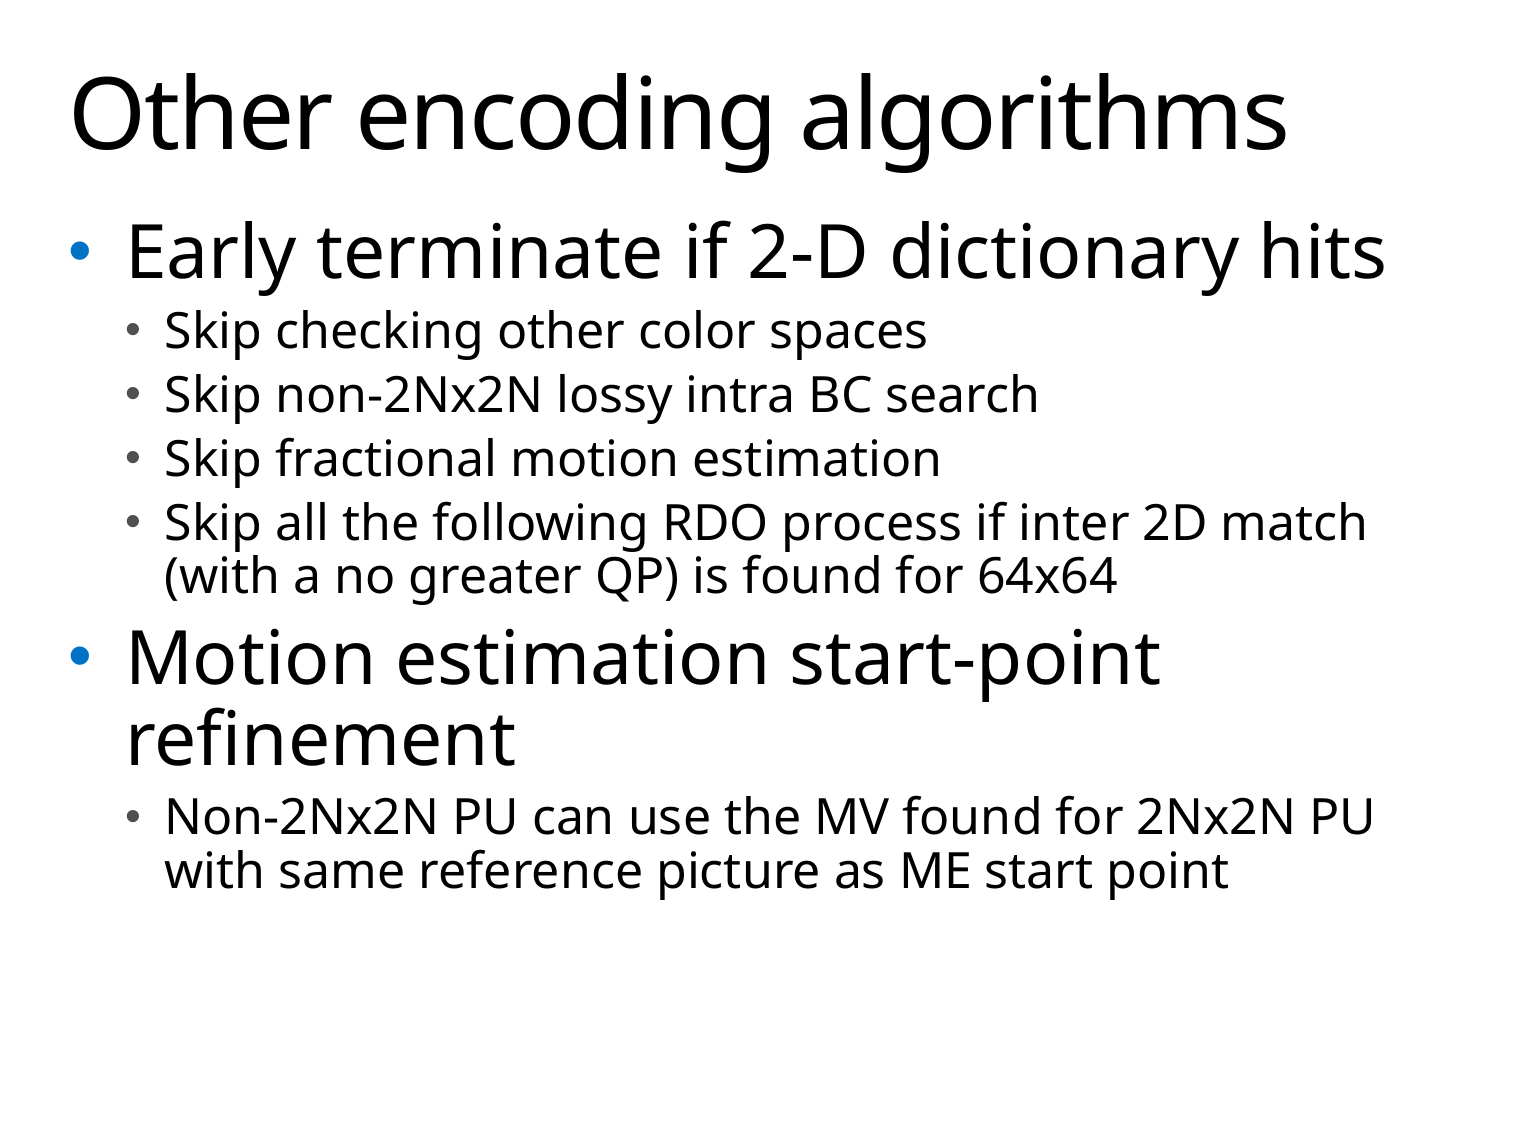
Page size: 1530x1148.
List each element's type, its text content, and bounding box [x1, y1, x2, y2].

title Other encoding algorithms [44, 48, 1485, 199]
list Early terminate if 2-D dictionary hits Skip checking other color spaces Skip non-2Nx2N lossy intra BC search Skip fractional motion estimation Skip all the following RDO process if inter 2D match (with a no greater QP) is found for 64x64 Motion estimation start-point refinement Non-2Nx2N PU can use the MV found for 2Nx2N PU with same reference picture as ME start point [44, 199, 1485, 954]
